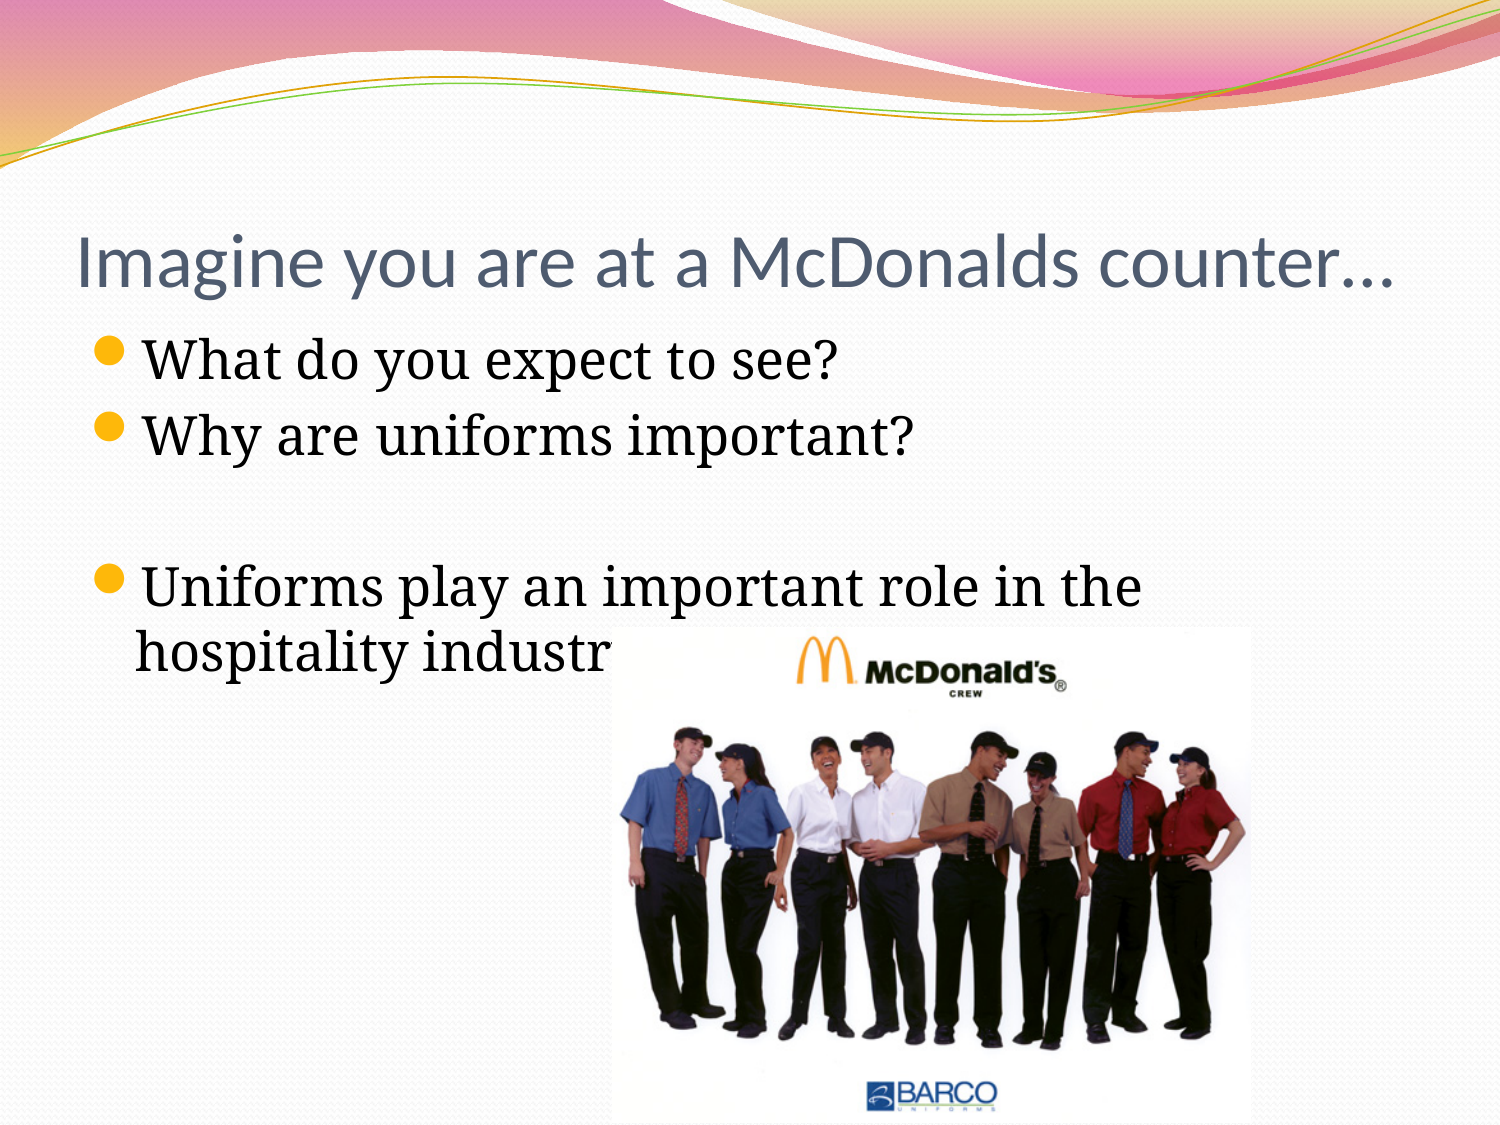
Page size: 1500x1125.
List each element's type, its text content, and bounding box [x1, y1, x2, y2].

list What do you expect to see? Why are uniforms important? Uniforms play an important role in the hospitality industry [74, 317, 1426, 1038]
title Imagine you are at a McDonalds counter… [74, 115, 1426, 304]
picture [612, 627, 1251, 1123]
